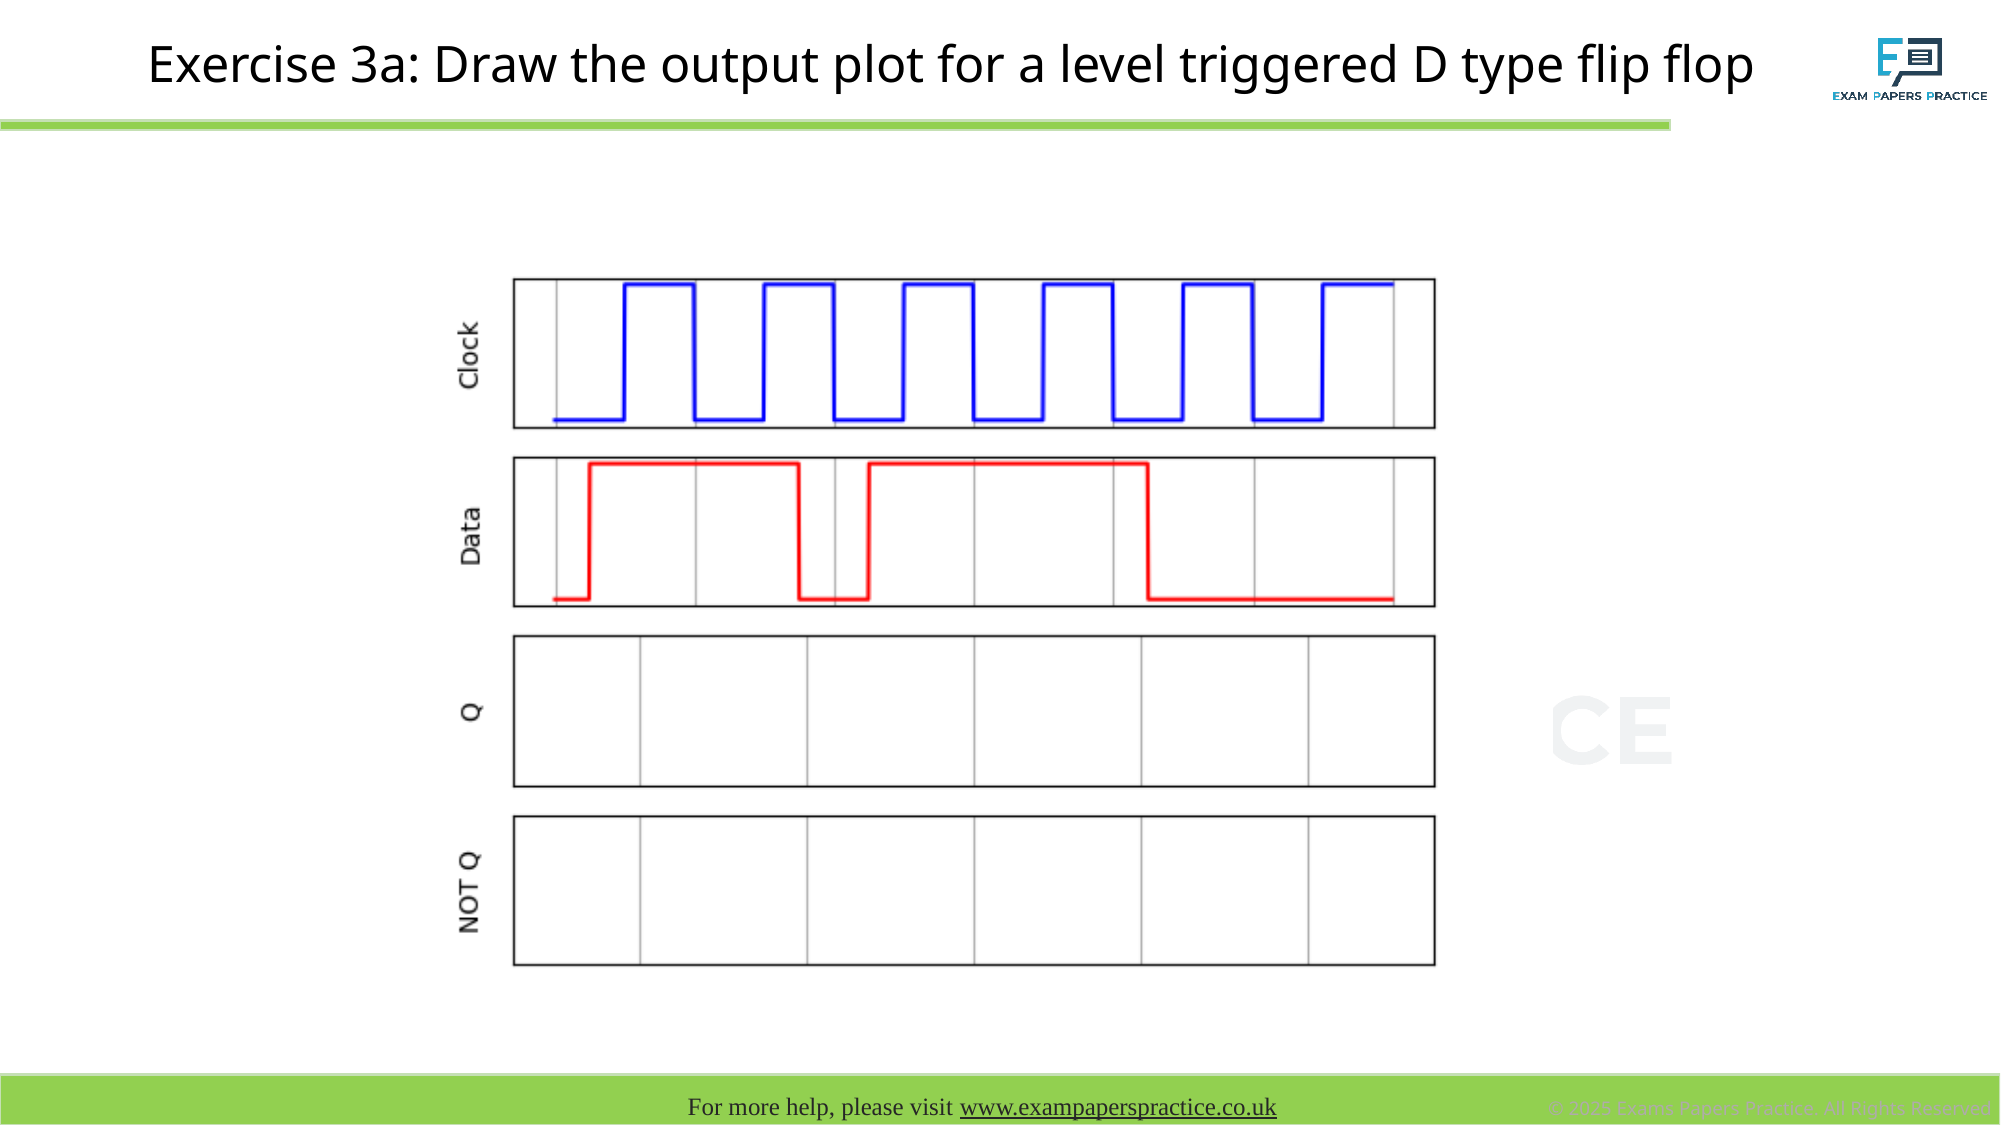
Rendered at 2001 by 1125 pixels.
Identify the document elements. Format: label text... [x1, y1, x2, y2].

title Exercise 3a: Draw the output plot for a level triggered D type flip flop [132, 11, 1858, 121]
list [365, 171, 1553, 1063]
